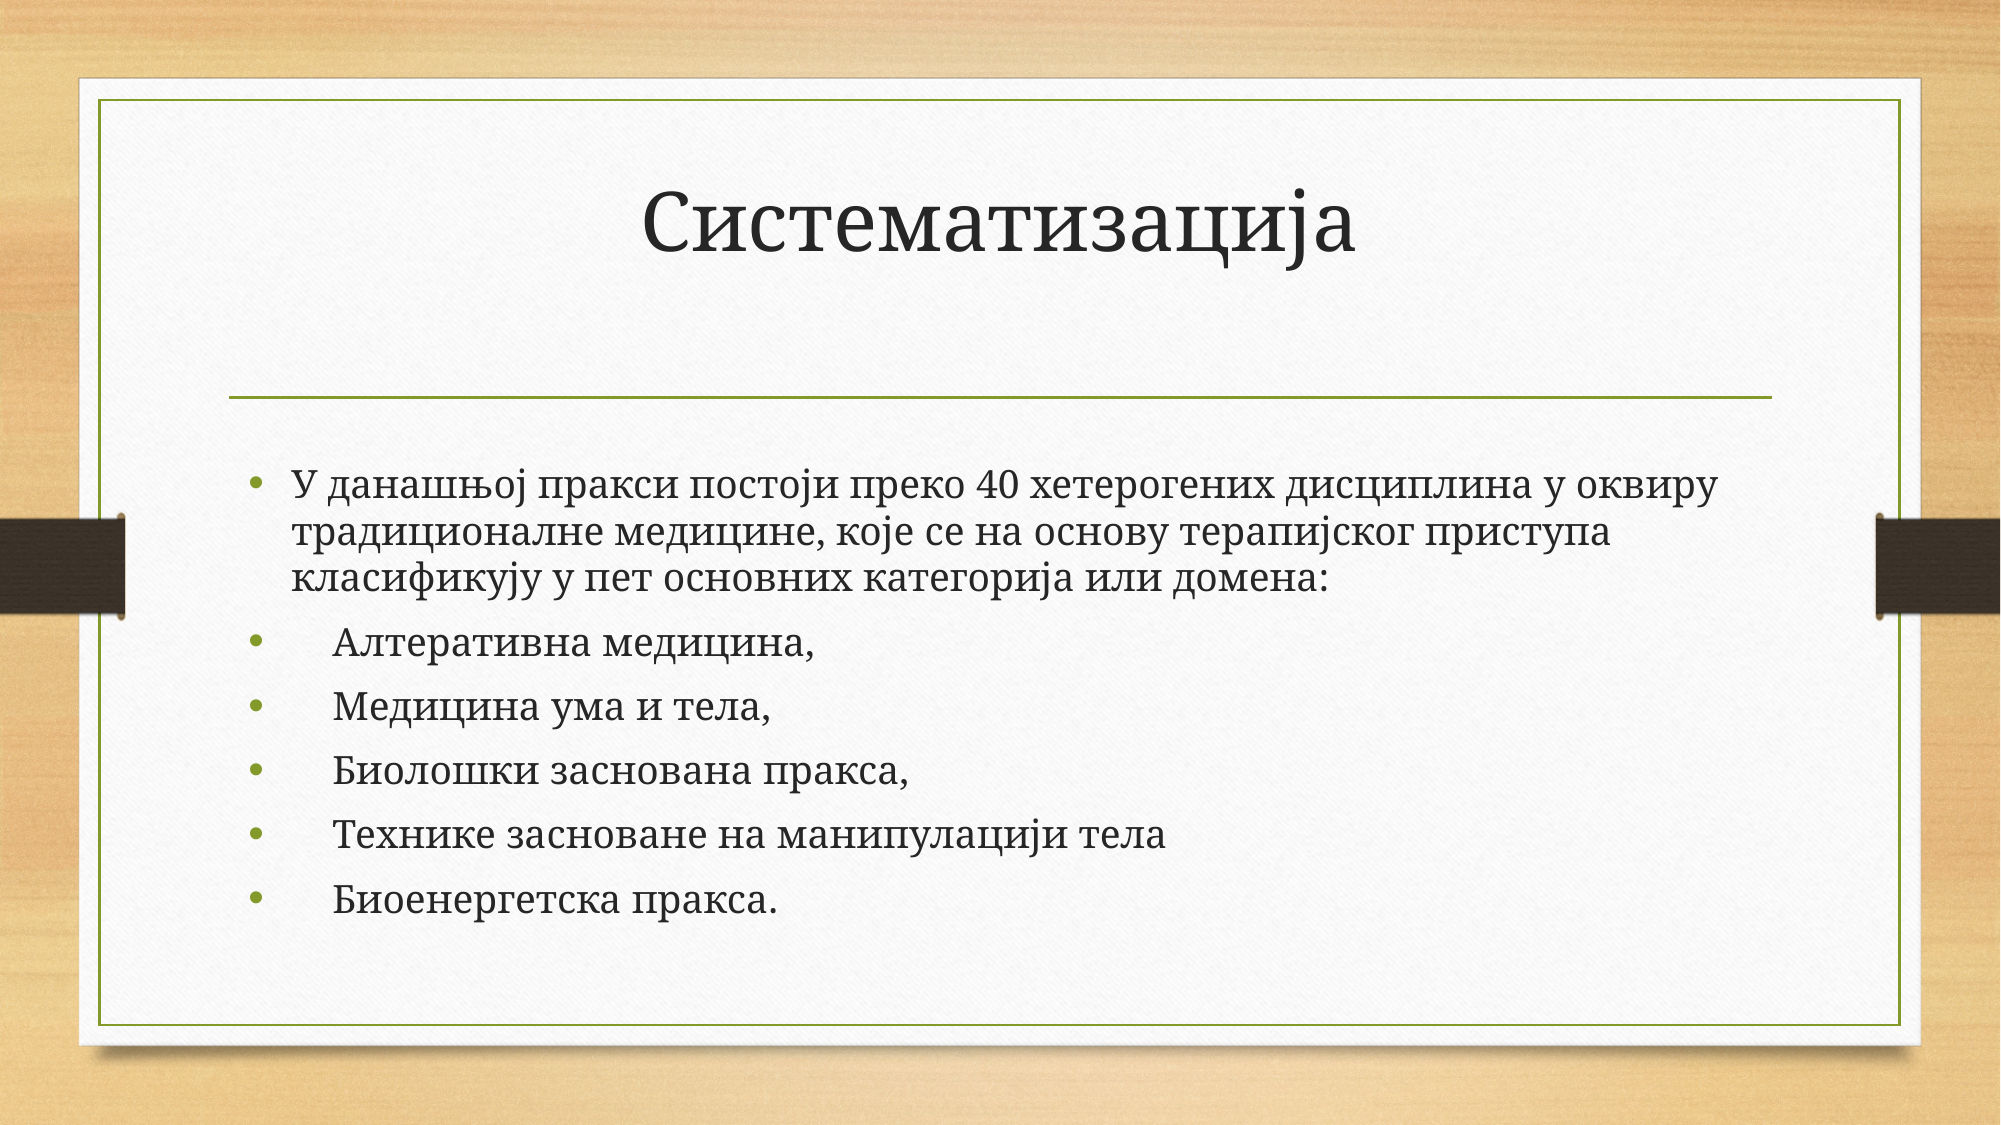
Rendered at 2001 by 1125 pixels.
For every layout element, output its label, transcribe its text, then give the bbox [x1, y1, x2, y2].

title Систематизација [212, 161, 1788, 375]
picture [0, 0, 2001, 1125]
list У данашњој пракси постоји преко 40 хетерогених дисциплина у оквиру традиционалне медицине, које се на основу терапијског приступа класификују у пет основних категорија или домена: Алтеративна медицина, Медицина ума и тела, Биолошки заснована пракса, Технике засноване на манипулацији тела Биоенергетска пракса. [233, 387, 1809, 932]
